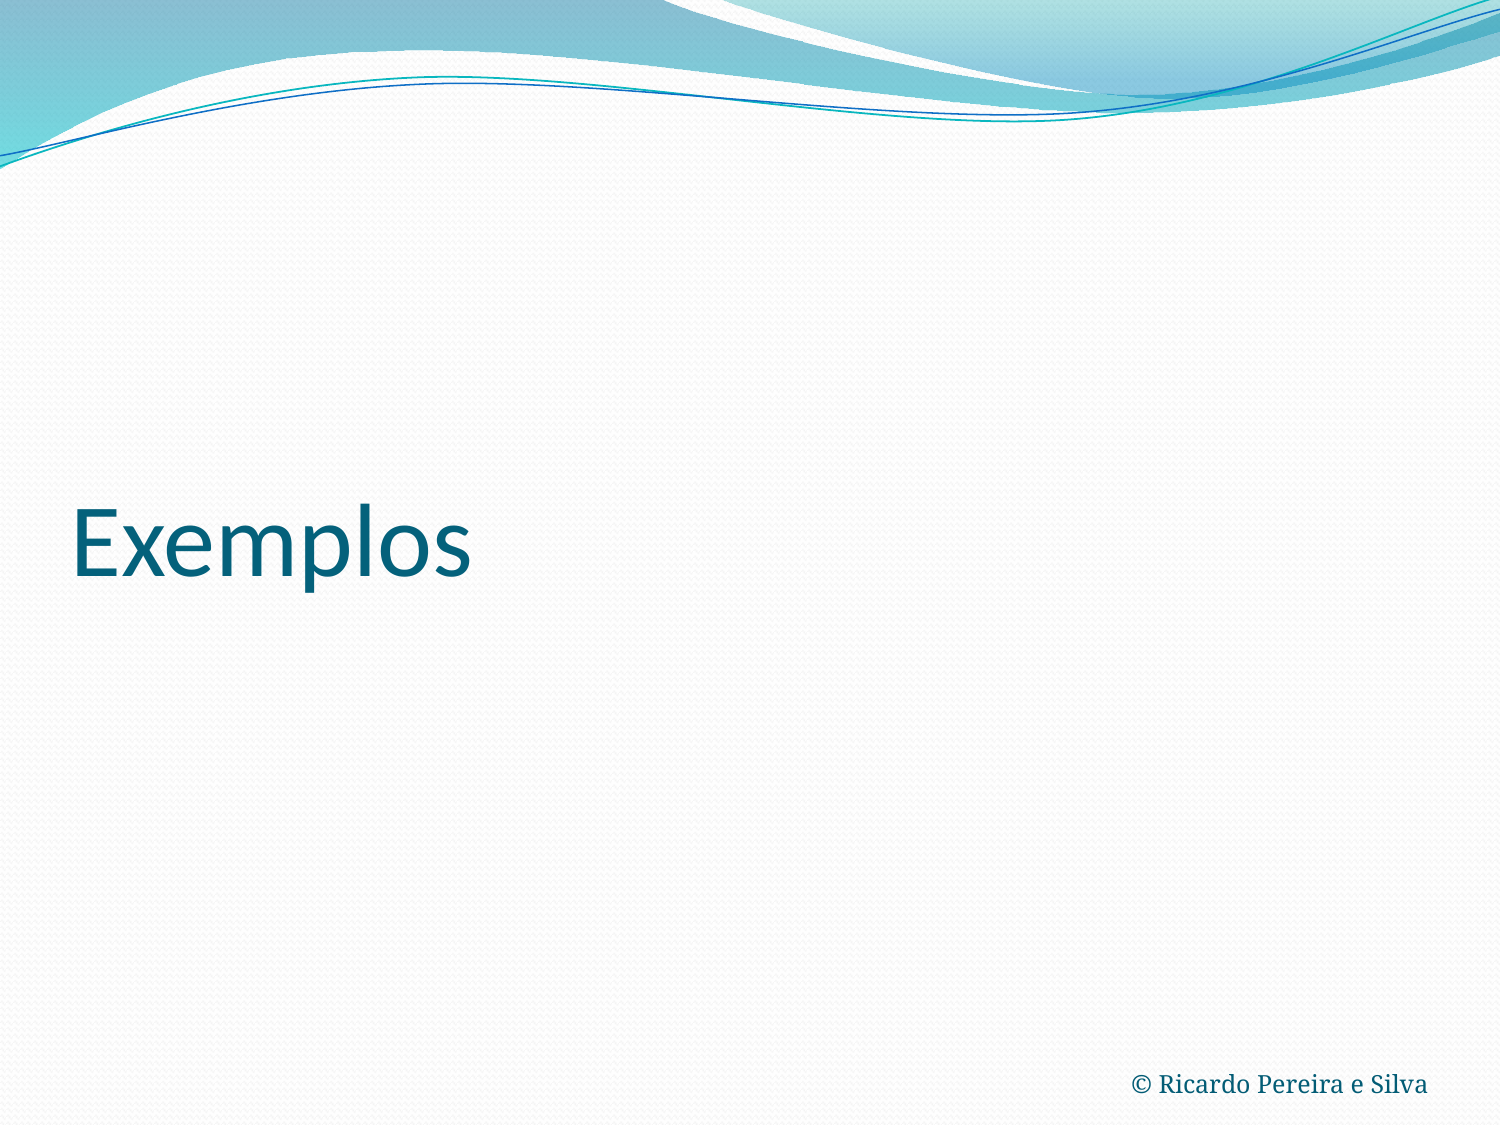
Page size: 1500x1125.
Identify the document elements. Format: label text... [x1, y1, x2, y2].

footer © Ricardo Pereira e Silva [1101, 1042, 1429, 1103]
title Exemplos [70, 410, 1421, 598]
